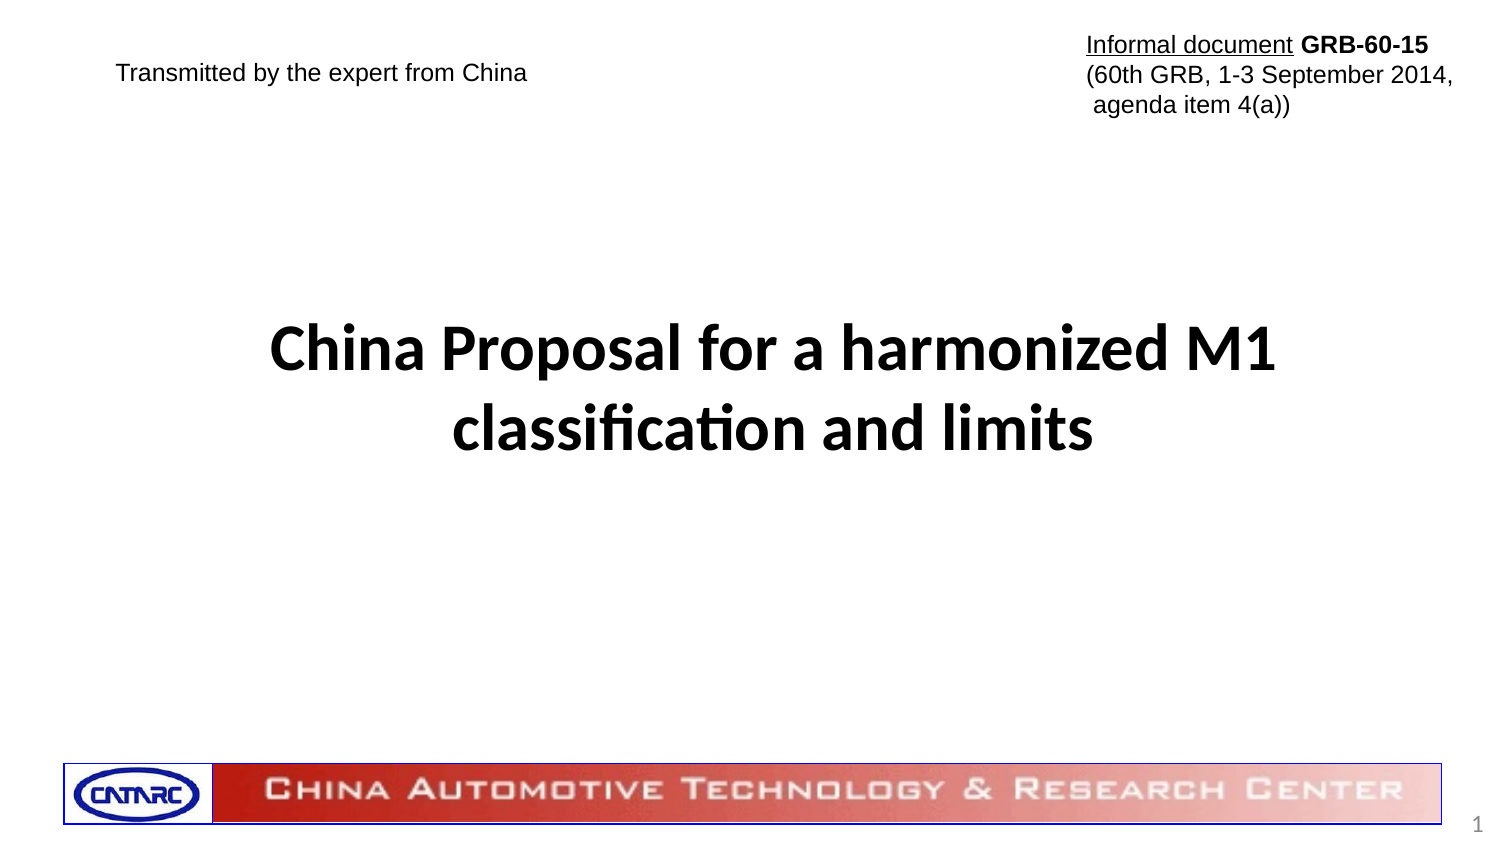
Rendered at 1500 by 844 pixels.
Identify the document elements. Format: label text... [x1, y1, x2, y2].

text_box 1 [1442, 802, 1499, 843]
picture [64, 764, 1441, 824]
text_box Informal document GRB-60-15 (60th GRB, 1-3 September 2014, agenda item 4(a)) [1071, 20, 1470, 126]
text_box Transmitted by the expert from China [100, 48, 774, 94]
text_box China Proposal for a harmonized M1 classification and limits [88, 303, 1460, 464]
